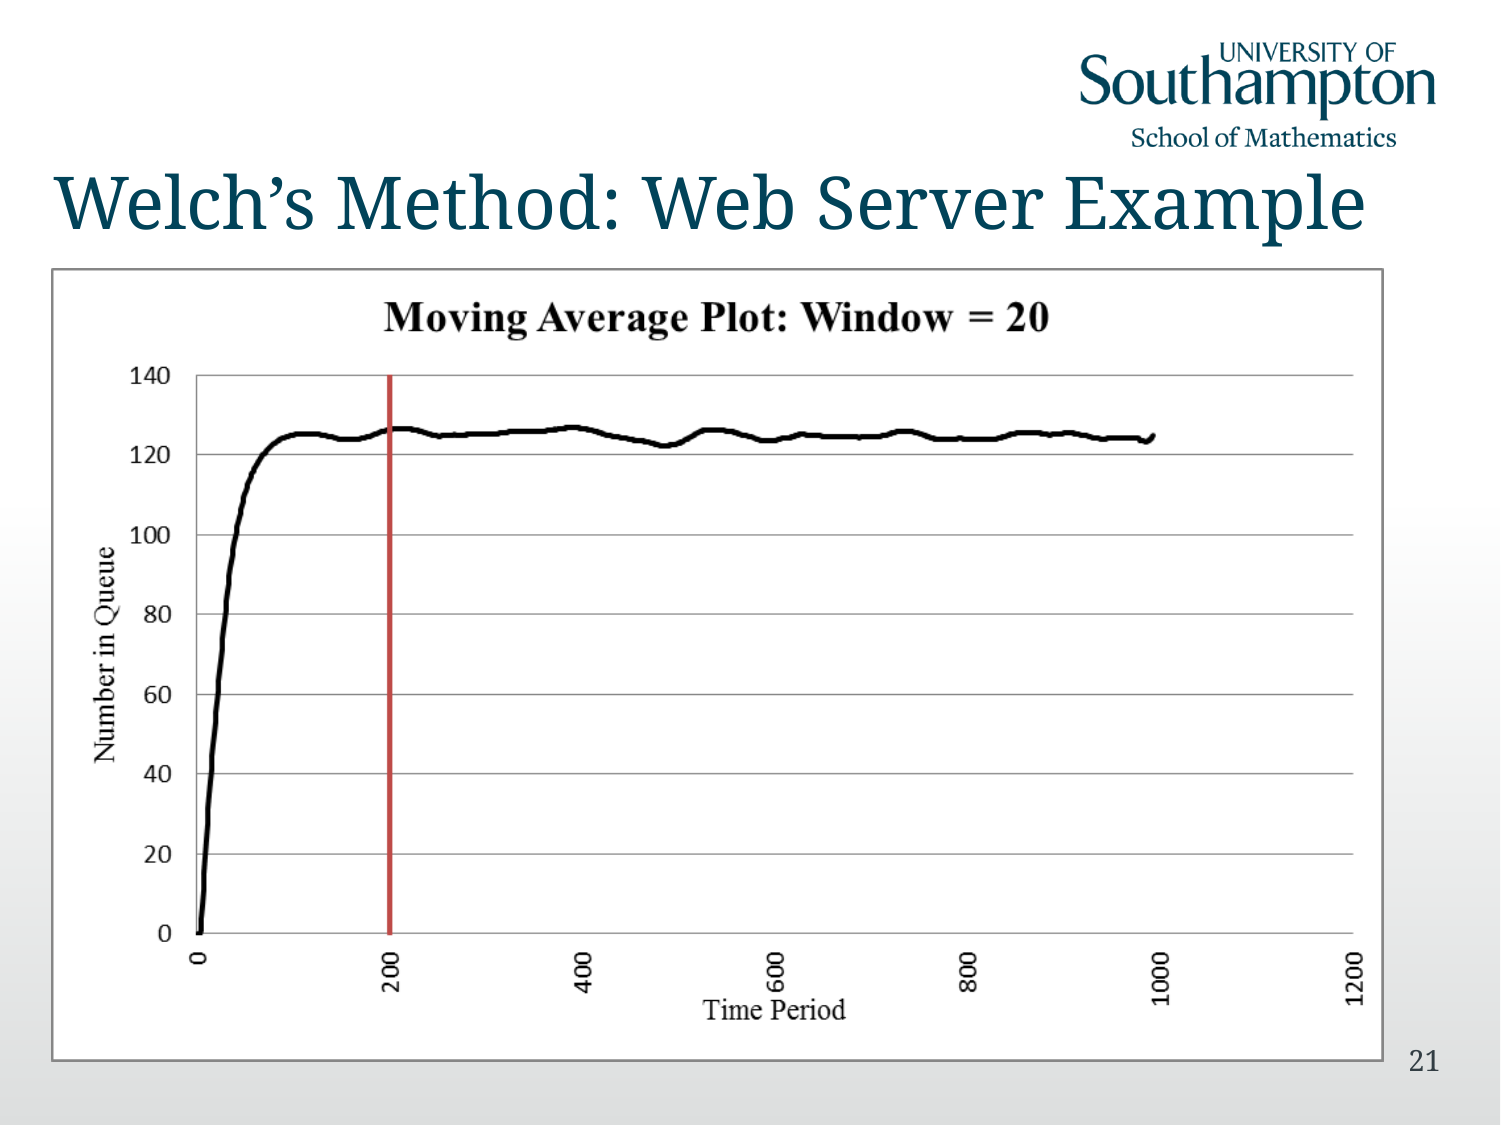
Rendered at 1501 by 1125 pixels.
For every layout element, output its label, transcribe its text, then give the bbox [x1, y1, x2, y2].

picture [1080, 42, 1436, 147]
picture [1296, 42, 1301, 51]
slide_number 21 [1128, 1034, 1441, 1110]
picture [51, 268, 1385, 1062]
title Welch’s Method: Web Server Example [53, 148, 1448, 256]
